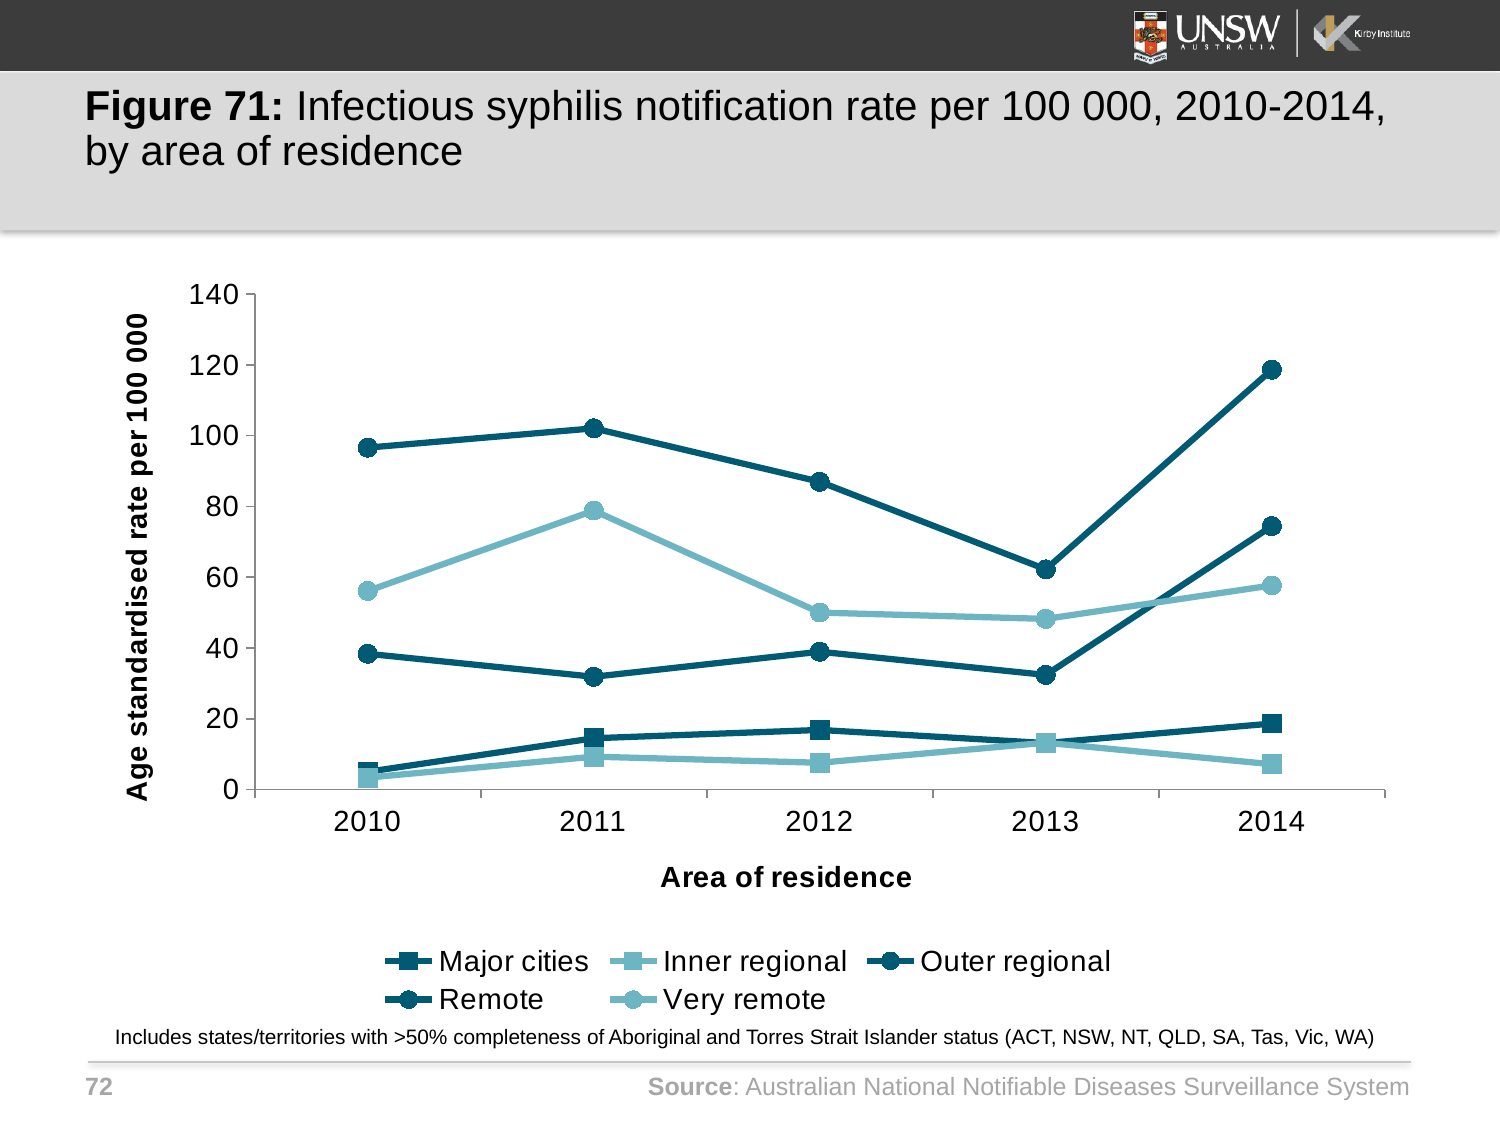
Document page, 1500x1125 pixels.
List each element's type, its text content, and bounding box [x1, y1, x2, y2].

chart [84, 262, 1412, 1023]
picture [0, 0, 1500, 71]
slide_number 72 [85, 1070, 195, 1112]
list Source: Australian National Notifiable Diseases Surveillance System [262, 1070, 1412, 1112]
title Figure 71: Infectious syphilis notification rate per 100 000, 2010-2014, by area of residence [85, 84, 1412, 216]
text_box Includes states/territories with >50% completeness of Aboriginal and Torres Strait Islander status (ACT, NSW, NT, QLD, SA, Tas, Vic, WA) [100, 1016, 1424, 1057]
